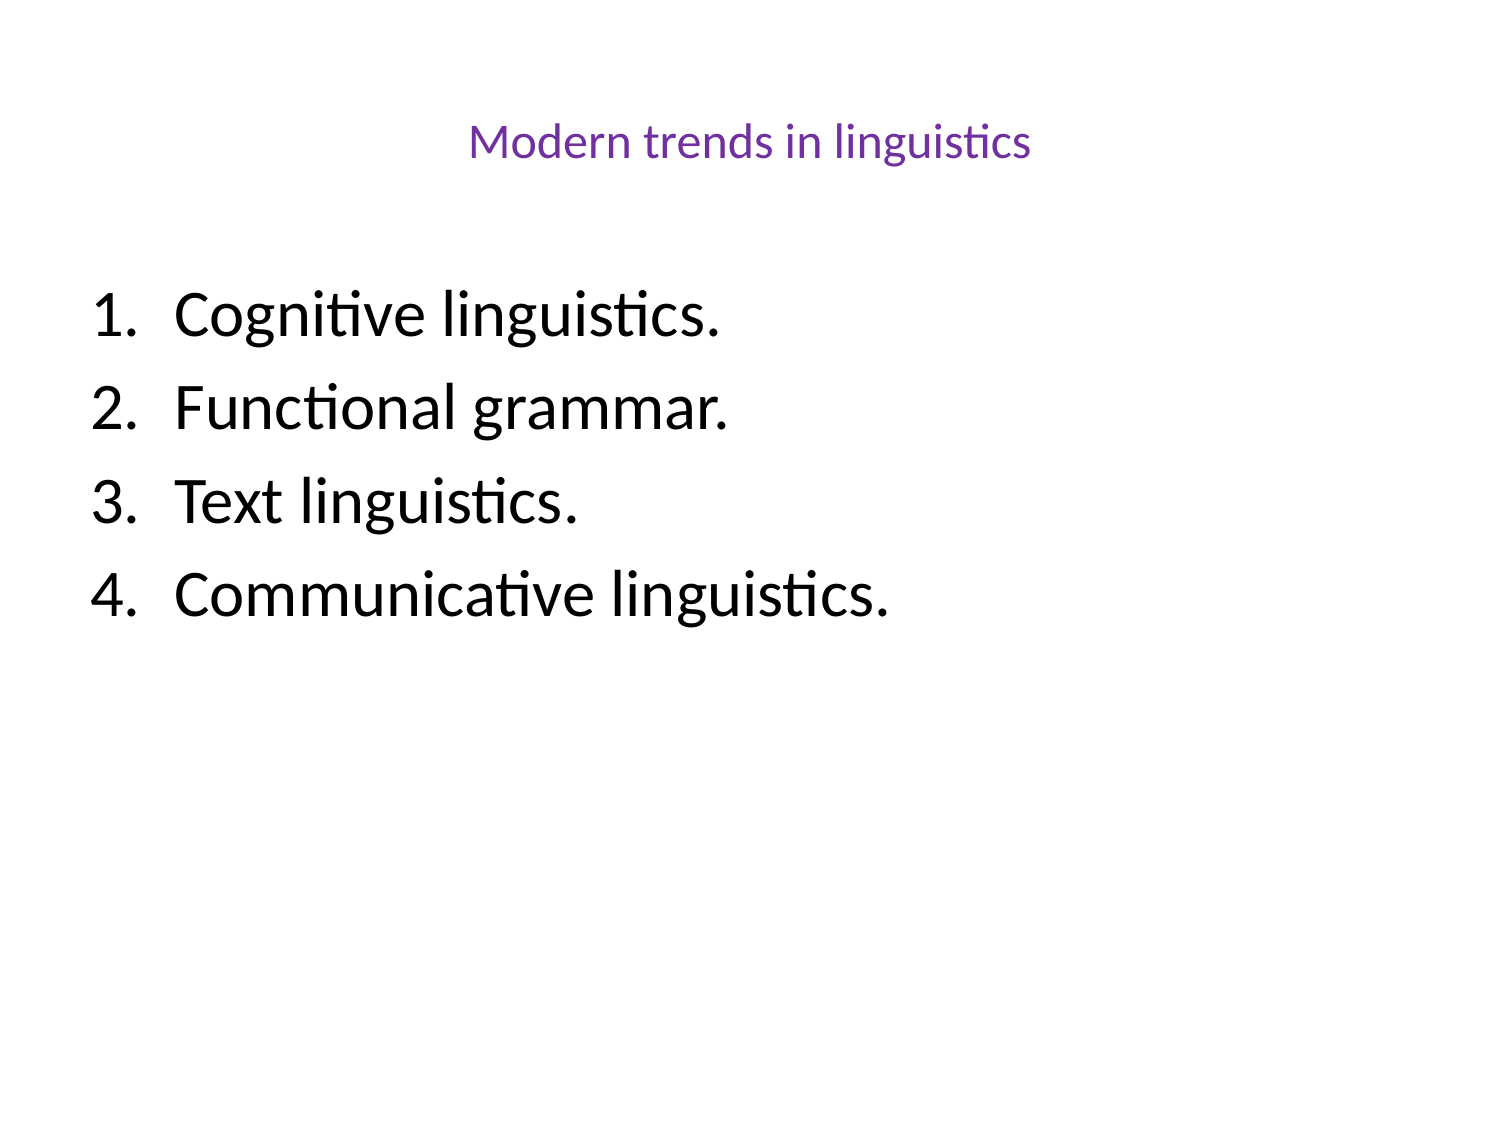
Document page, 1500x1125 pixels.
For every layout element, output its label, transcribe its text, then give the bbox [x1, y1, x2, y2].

title Modern trends in linguistics [75, 45, 1425, 233]
list Cognitive linguistics. Functional grammar. Text linguistics. Communicative linguistics. [75, 262, 1425, 1005]
